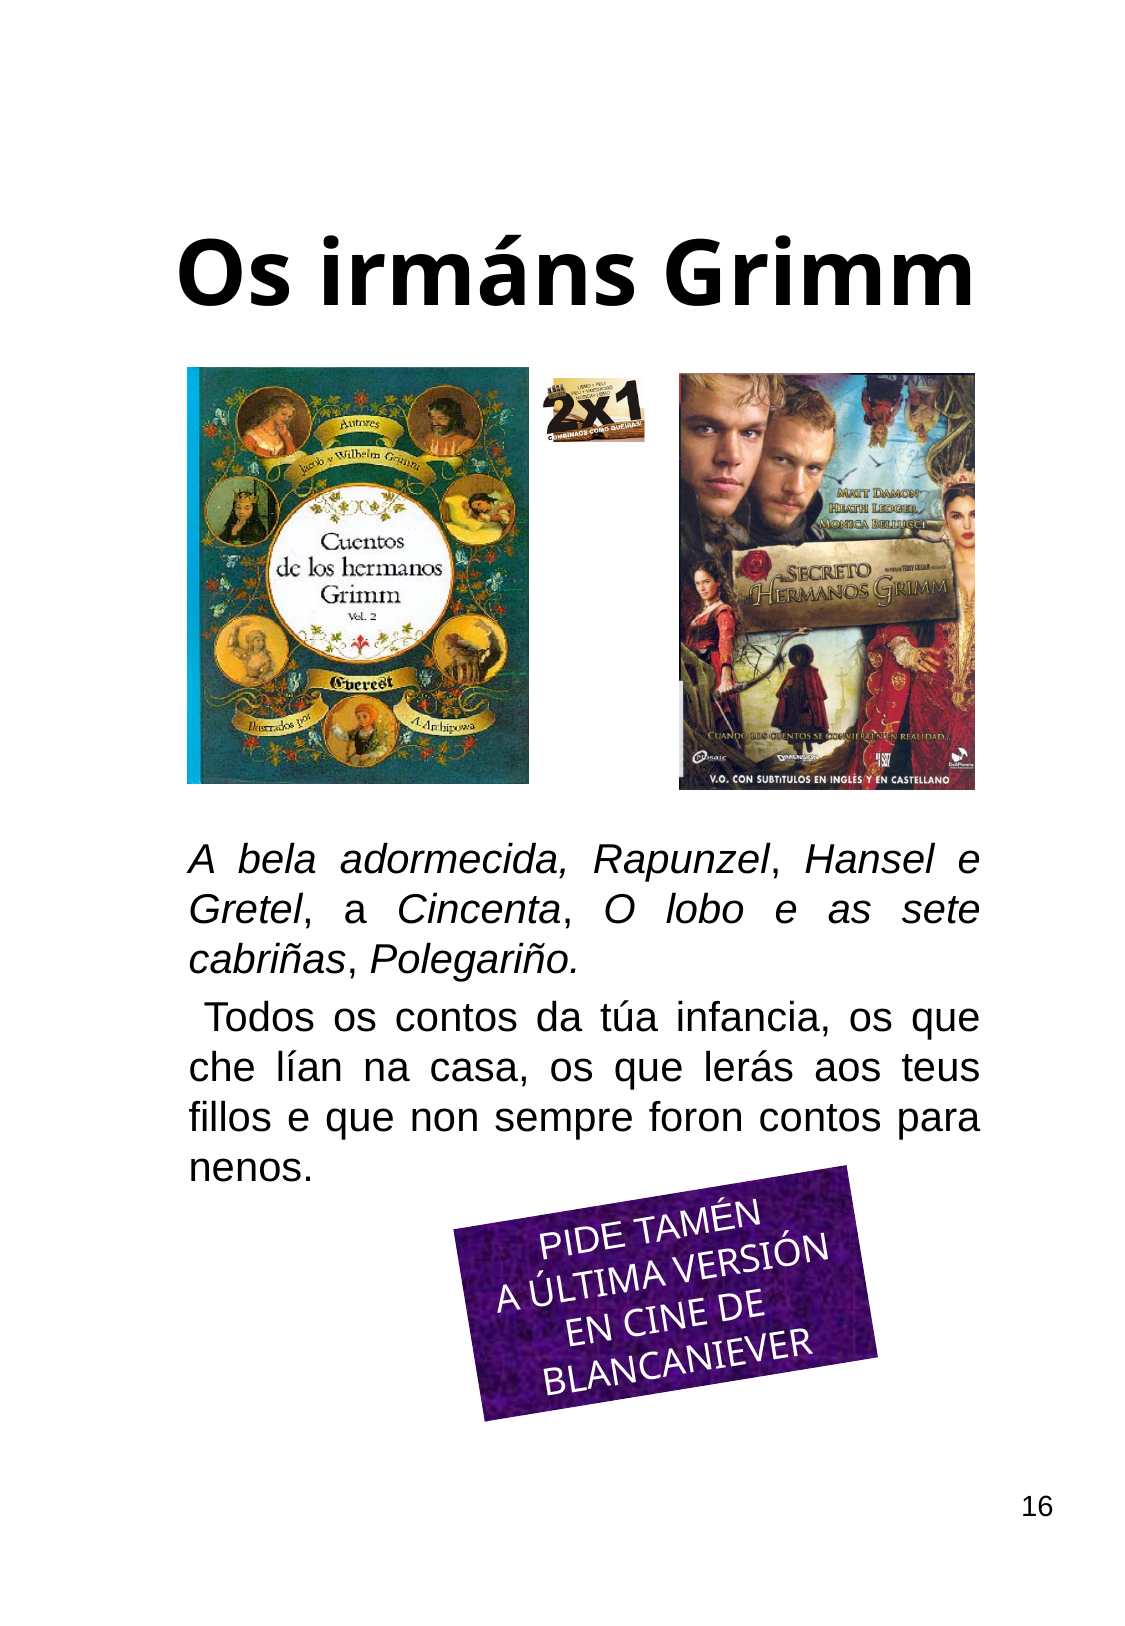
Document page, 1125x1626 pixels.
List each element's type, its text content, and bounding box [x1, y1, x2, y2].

text_box PIDE TAMÉN A ÚLTIMA VERSIÓN EN CINE DE BLANCANIEVER [453, 1165, 878, 1422]
picture [679, 373, 975, 791]
list A bela adormecida, Rapunzel, Hansel e Gretel, a Cincenta, O lobo e as sete cabriñas, Polegariño. Todos os contos da túa infancia, os que che lían na casa, os que lerás aos teus fillos e que non sempre foron contos para nenos. [116, 823, 997, 1275]
picture [197, 366, 529, 784]
title Os irmáns Grimm [70, 132, 1084, 404]
picture [543, 378, 645, 442]
slide_number 16 [806, 1479, 1069, 1593]
